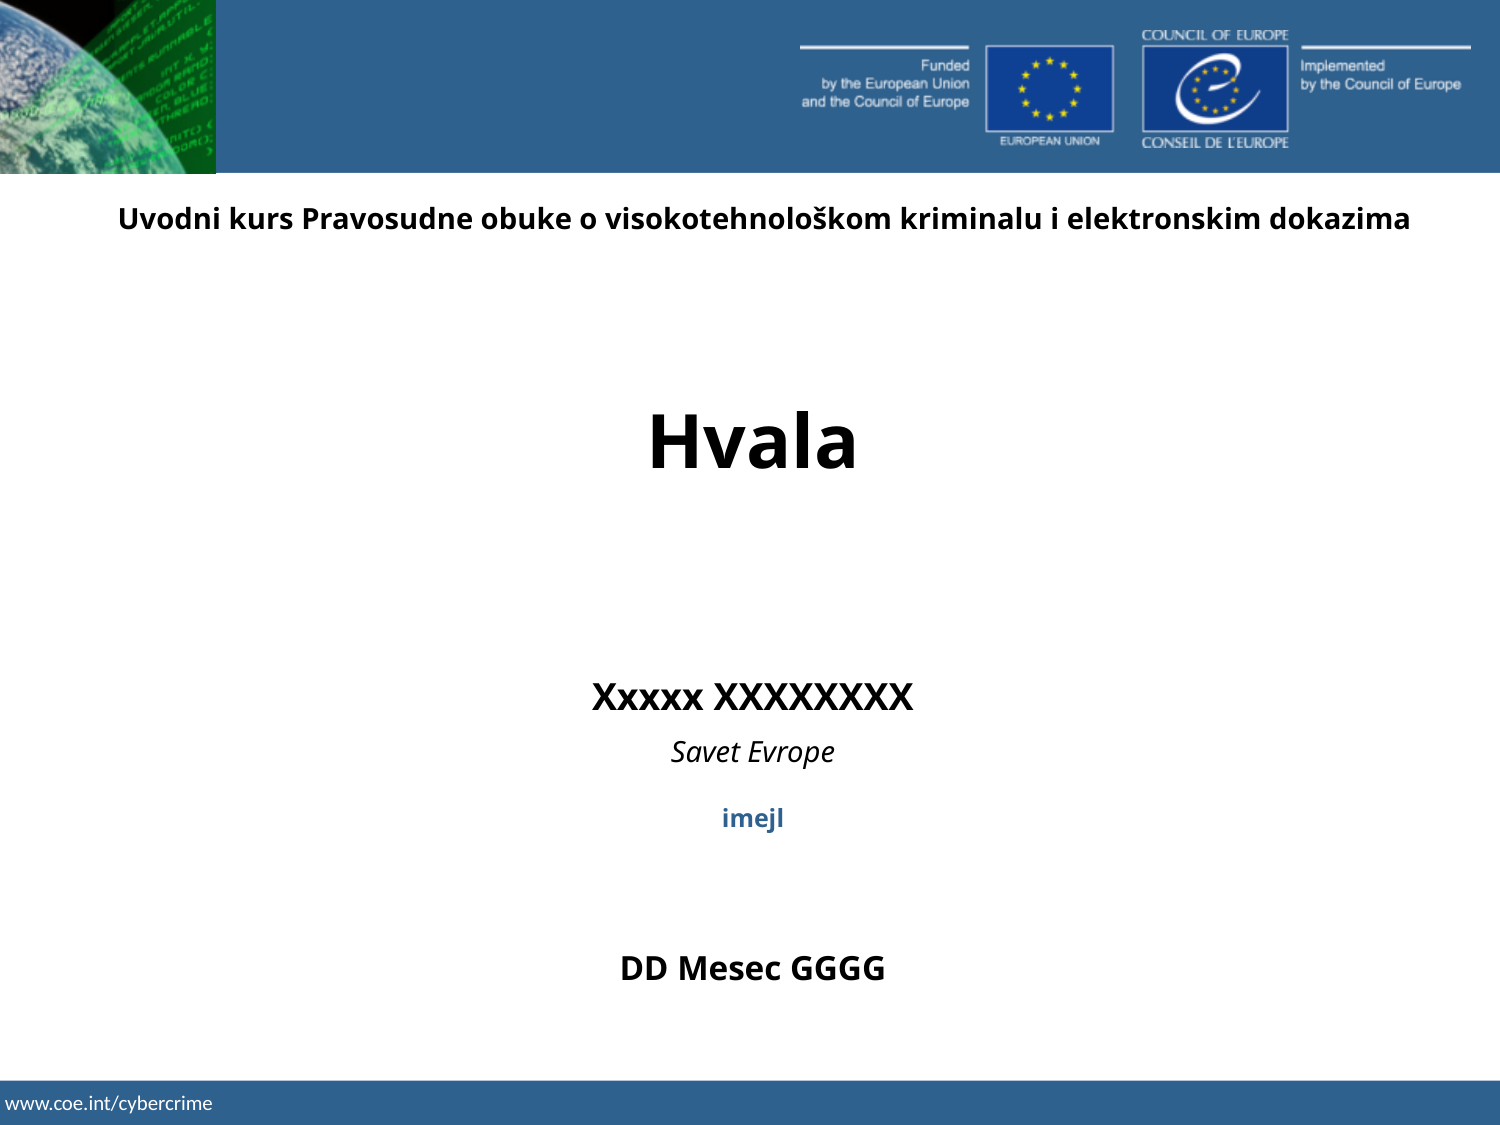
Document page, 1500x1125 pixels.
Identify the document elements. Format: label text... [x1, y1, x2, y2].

text_box Hvala Xxxxx XXXXXXXX Savet Evrope imejl DD Mesec GGGG [47, 385, 1459, 995]
text_box Uvodni kurs Pravosudne obuke o visokotehnološkom kriminalu i elektronskim dokazima [59, 193, 1471, 243]
picture [0, 0, 216, 174]
picture [799, 30, 1471, 148]
text_box [216, 0, 1500, 174]
